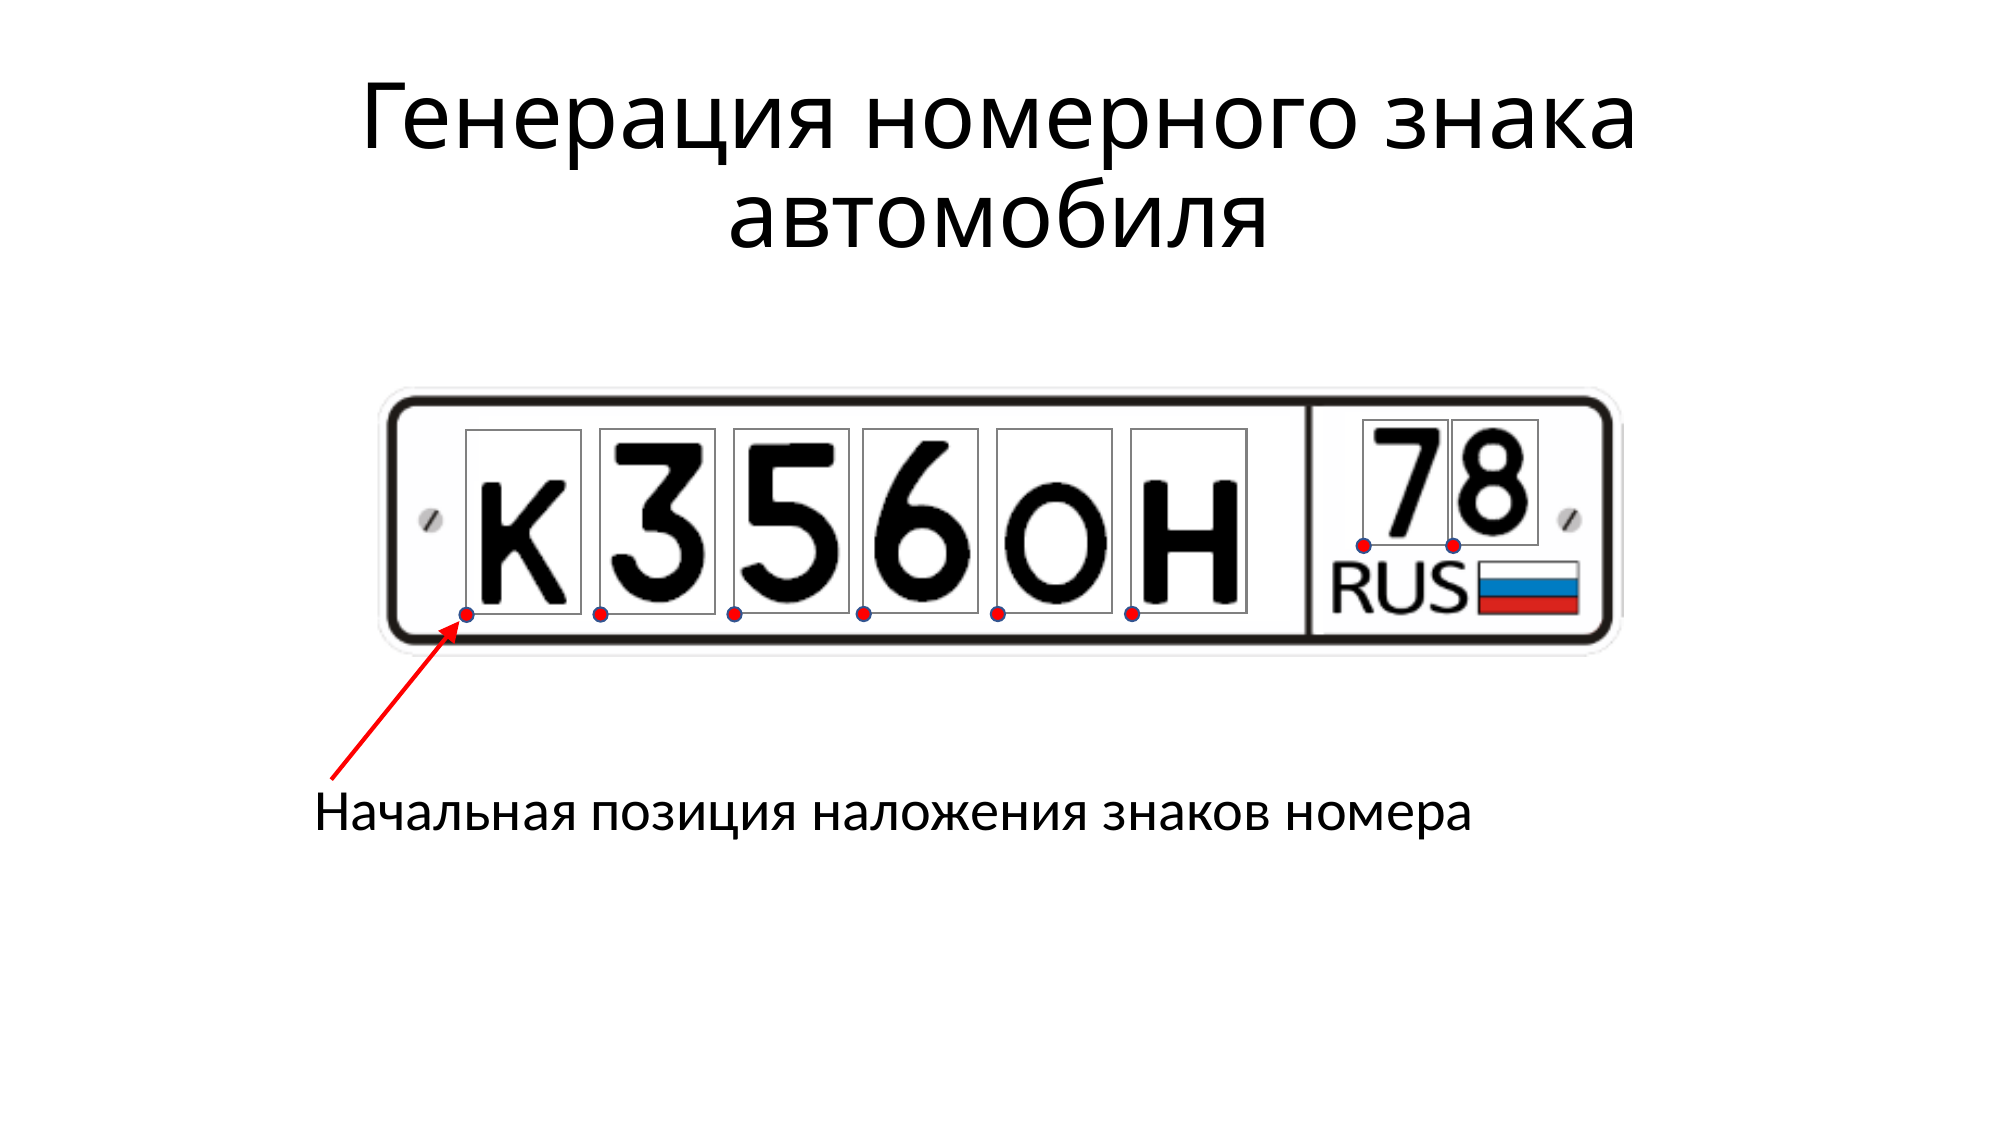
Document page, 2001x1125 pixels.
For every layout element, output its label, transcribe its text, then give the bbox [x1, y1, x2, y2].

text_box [856, 428, 979, 622]
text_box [1124, 428, 1247, 622]
text_box Начальная позиция наложения знаков номера [299, 765, 1490, 850]
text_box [1446, 419, 1538, 553]
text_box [1356, 419, 1446, 553]
title Генерация номерного знака автомобиля [137, 59, 1863, 278]
picture [376, 385, 1624, 657]
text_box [331, 621, 460, 780]
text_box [593, 429, 716, 622]
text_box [459, 429, 582, 622]
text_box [990, 428, 1113, 622]
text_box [727, 429, 849, 622]
